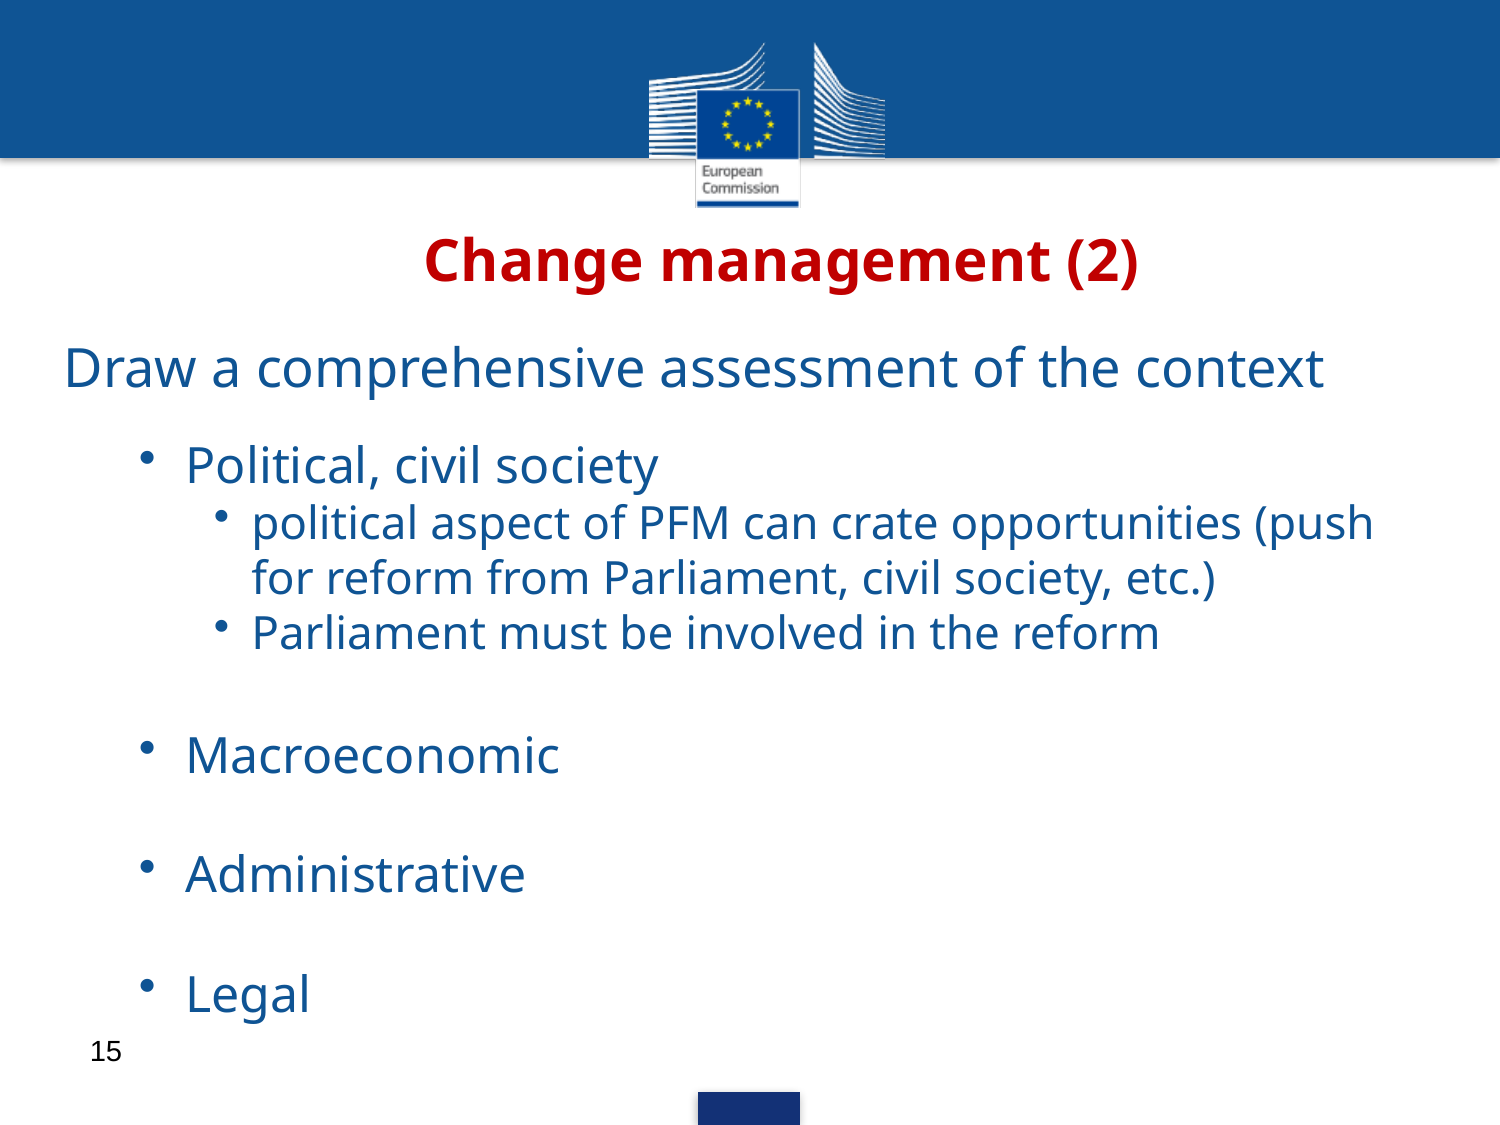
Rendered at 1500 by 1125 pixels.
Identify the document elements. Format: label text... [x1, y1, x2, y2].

picture [649, 42, 885, 208]
title Change management (2) [152, 208, 1353, 309]
list Draw a comprehensive assessment of the context Political, civil society political aspect of PFM can crate opportunities (push for reform from Parliament, civil society, etc.) Parliament must be involved in the reform Macroeconomic Administrative Legal [48, 326, 1447, 1083]
text_box 15 [75, 1024, 425, 1103]
